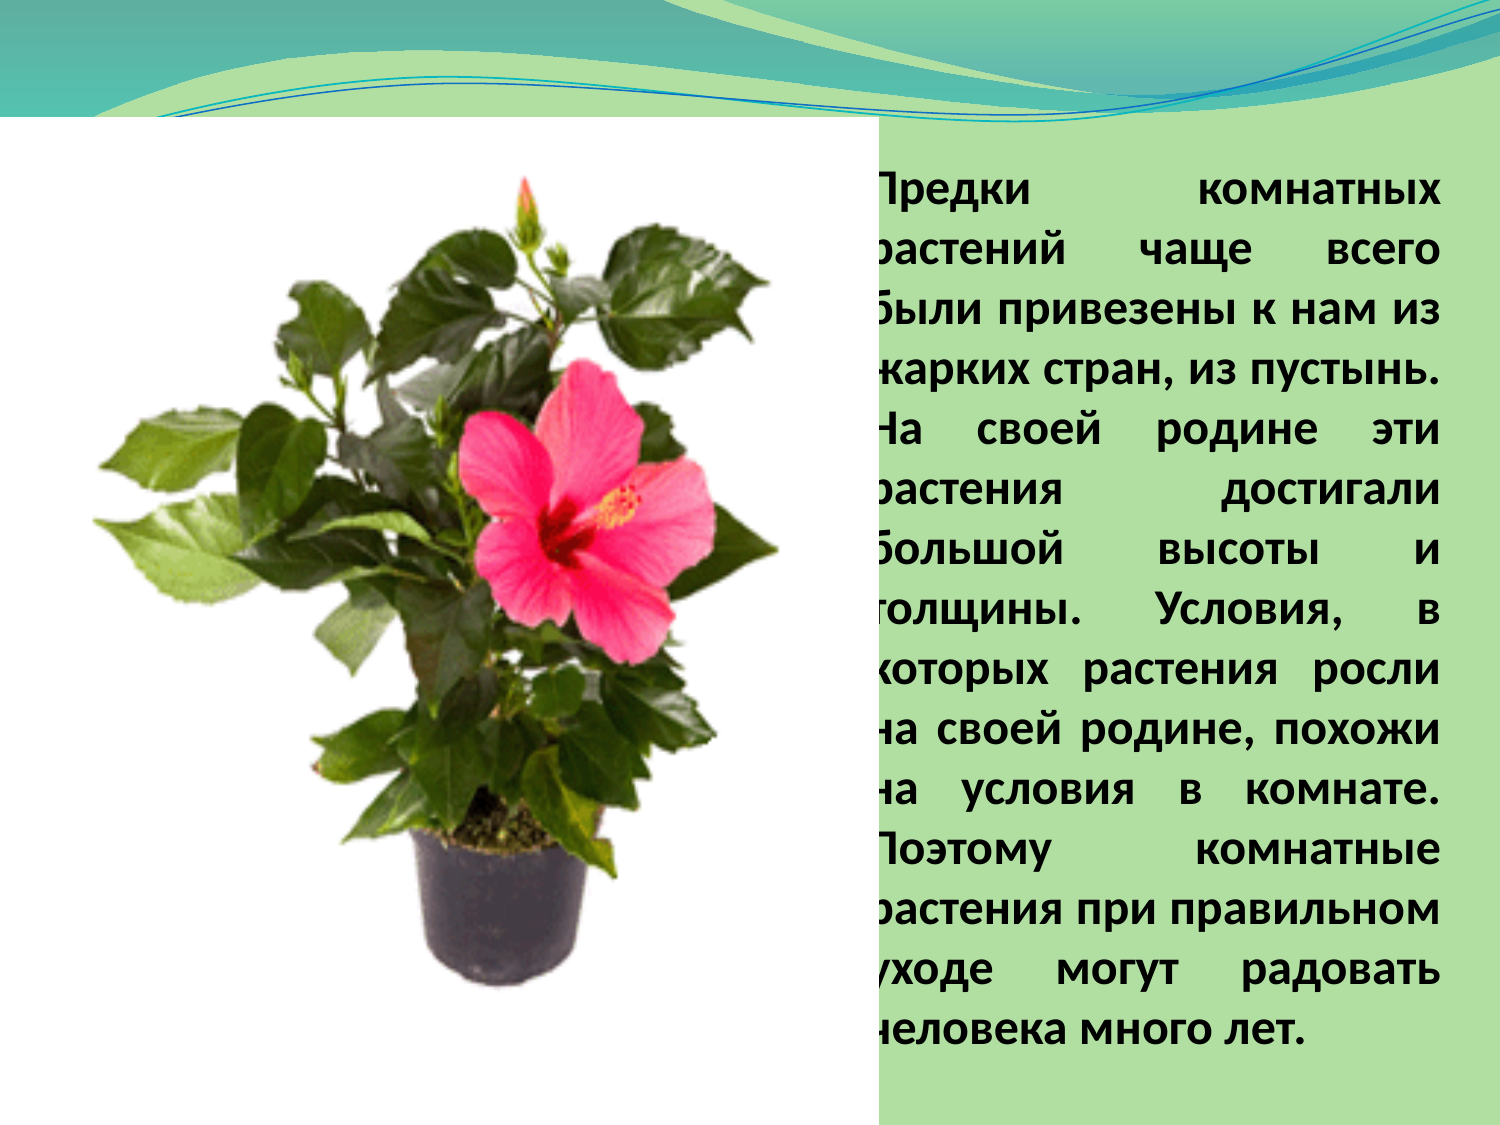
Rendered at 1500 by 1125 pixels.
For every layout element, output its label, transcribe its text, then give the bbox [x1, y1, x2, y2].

picture [0, 116, 880, 1125]
title Предки комнатных растений чаще всего были привезены к нам из жарких стран, из пустынь. На своей родине эти растения достигали большой высоты и толщины. Условия, в которых растения росли на своей родине, похожи на условия в комнате. Поэтому комнатные растения при правильном уходе могут радовать человека много лет. [885, 902, 1442, 1055]
